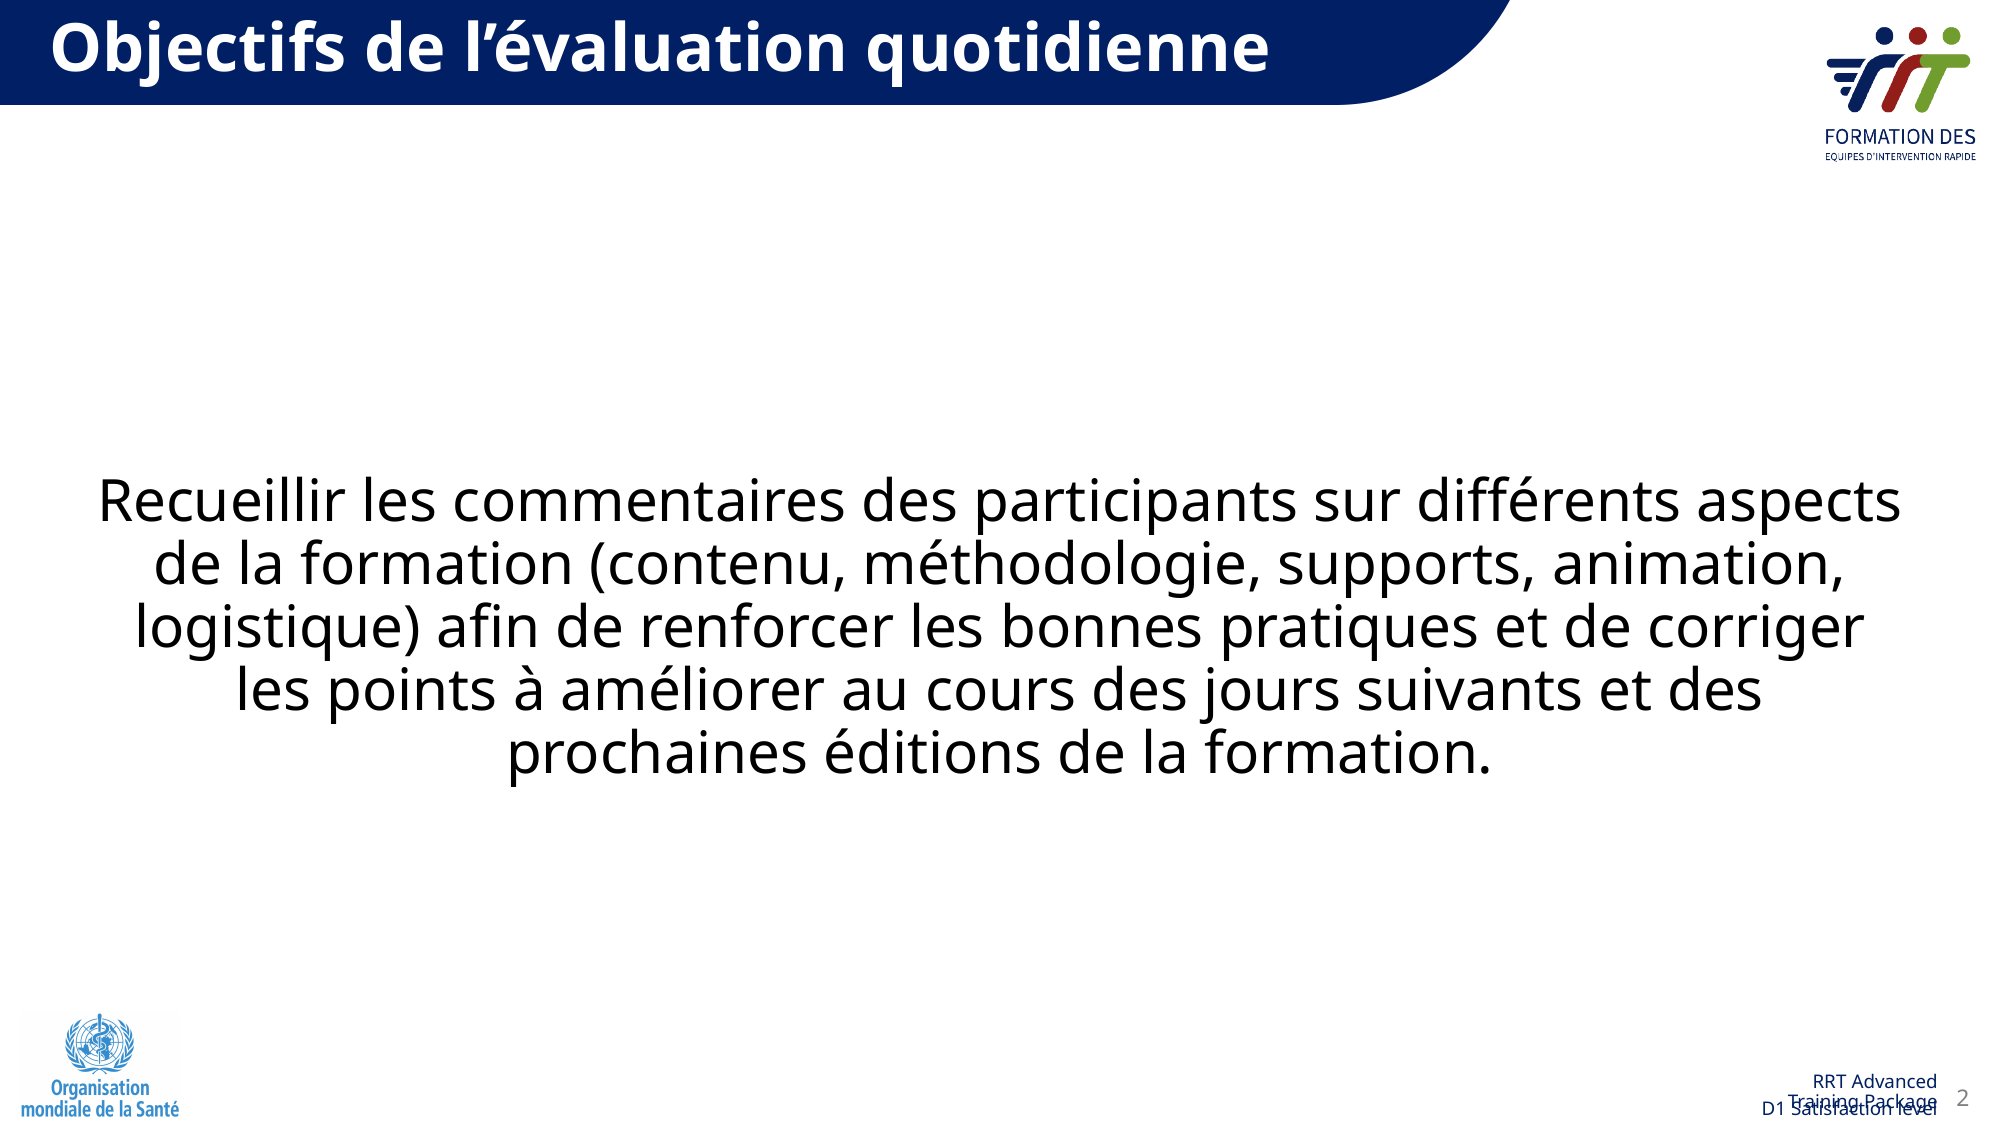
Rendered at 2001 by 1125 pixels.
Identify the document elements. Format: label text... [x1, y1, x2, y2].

list Recueillir les commentaires des participants sur différents aspects de la formation (contenu, méthodologie, supports, animation, logistique) afin de renforcer les bonnes pratiques et de corriger les points à améliorer au cours des jours suivants et des prochaines éditions de la formation. [87, 463, 1913, 662]
picture [1825, 26, 1976, 162]
picture [20, 1012, 180, 1118]
picture [0, 0, 1533, 105]
title Objectifs de l’évaluation quotidienne [41, 0, 1309, 104]
